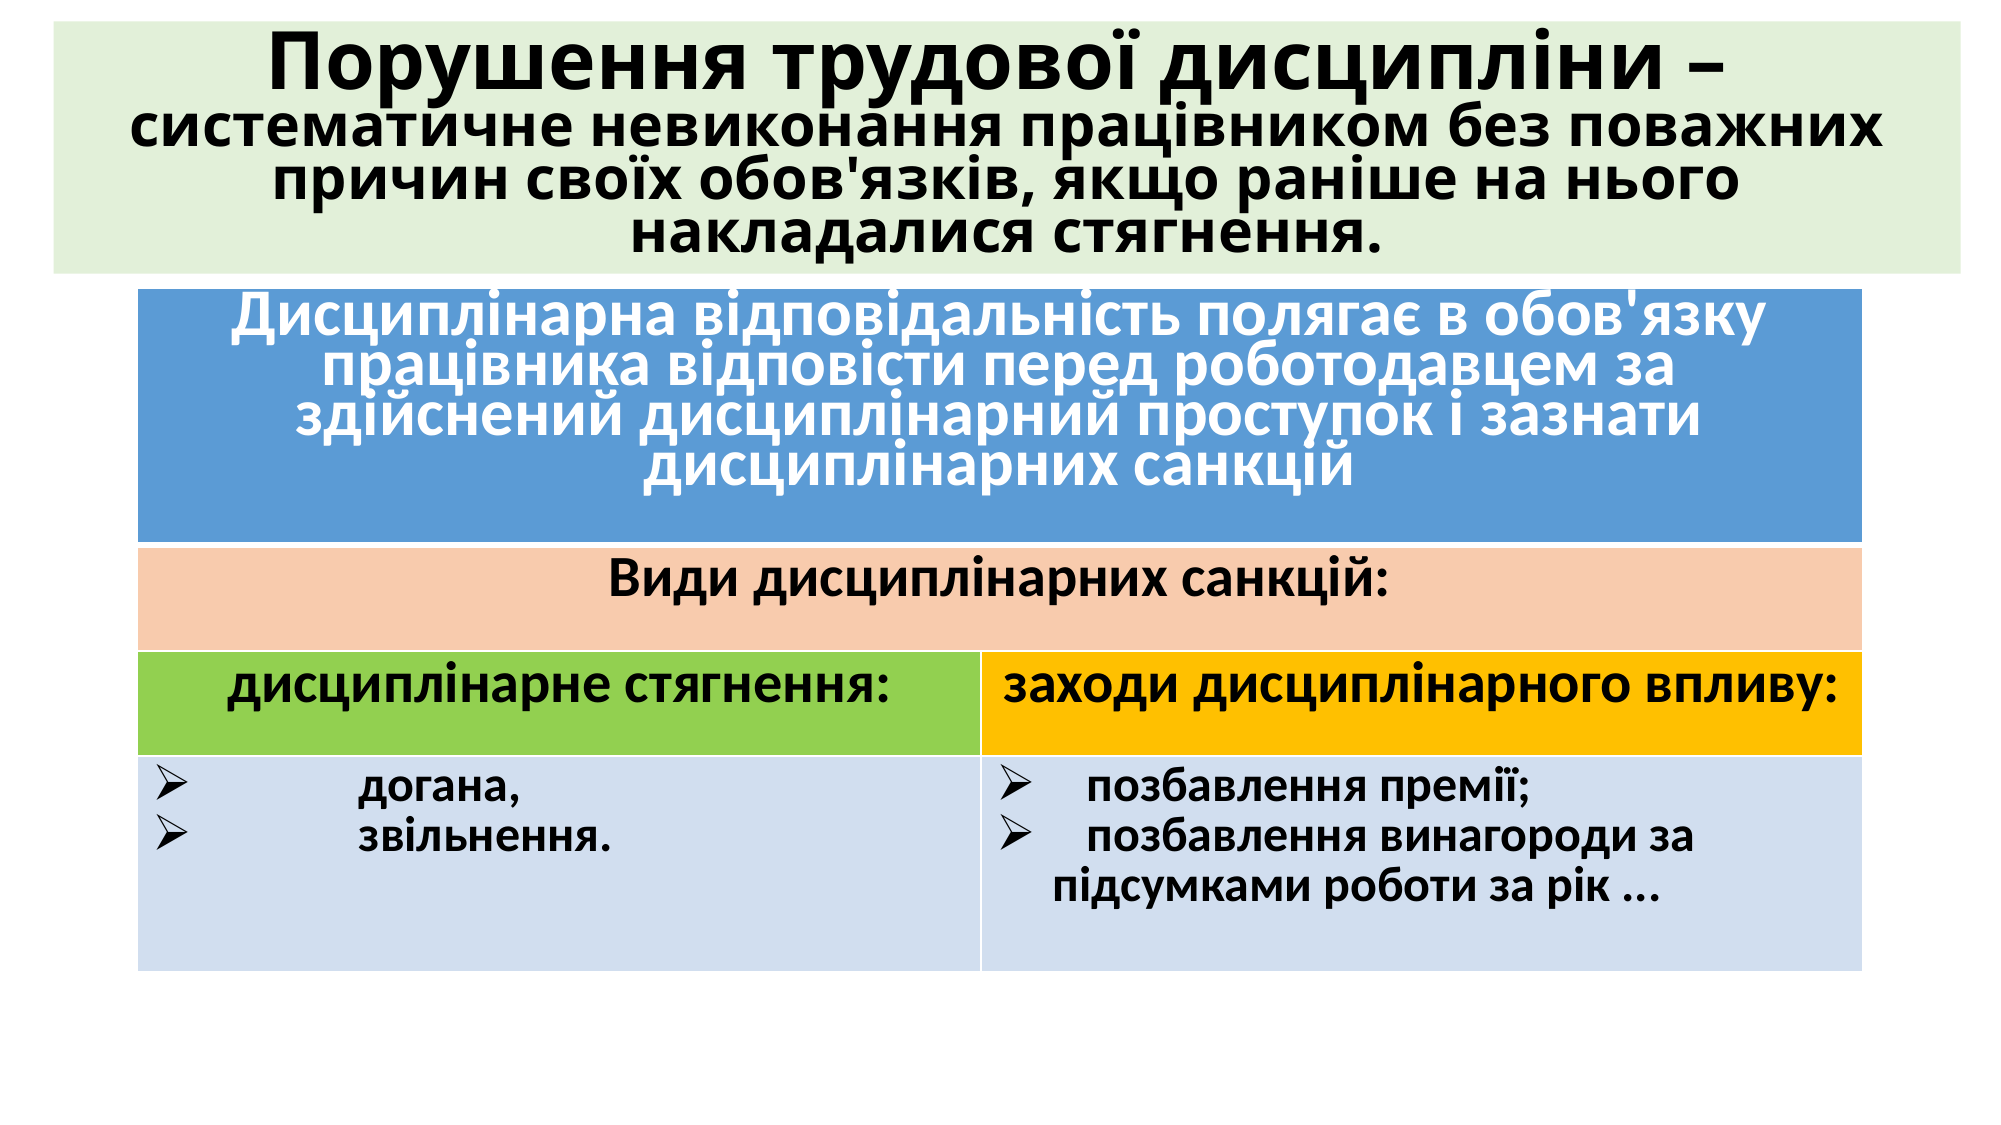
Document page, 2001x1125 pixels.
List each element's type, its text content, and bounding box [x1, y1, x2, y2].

title Порушення трудової дисципліни – систематичне невиконання працівником без поважних причин своїх обов'язків, якщо раніше на нього накладалися стягнення. [53, 21, 1961, 274]
table_cell Види дисциплінарних санкцій: [138, 548, 1862, 650]
table_cell позбавлення премії; позбавлення винагороди за підсумками роботи за рік ... [982, 757, 1862, 971]
table_cell дисциплінарне стягнення: [138, 652, 980, 755]
table_cell заходи дисциплінарного впливу: [982, 652, 1862, 755]
table_cell догана, звільнення. [138, 757, 980, 971]
table_header Дисциплінарна відповідальність полягає в обов'язку працівника відповісти перед роботодавцем за здійснений дисциплінарний проступок і зазнати дисциплінарних санкцій [138, 289, 1862, 542]
